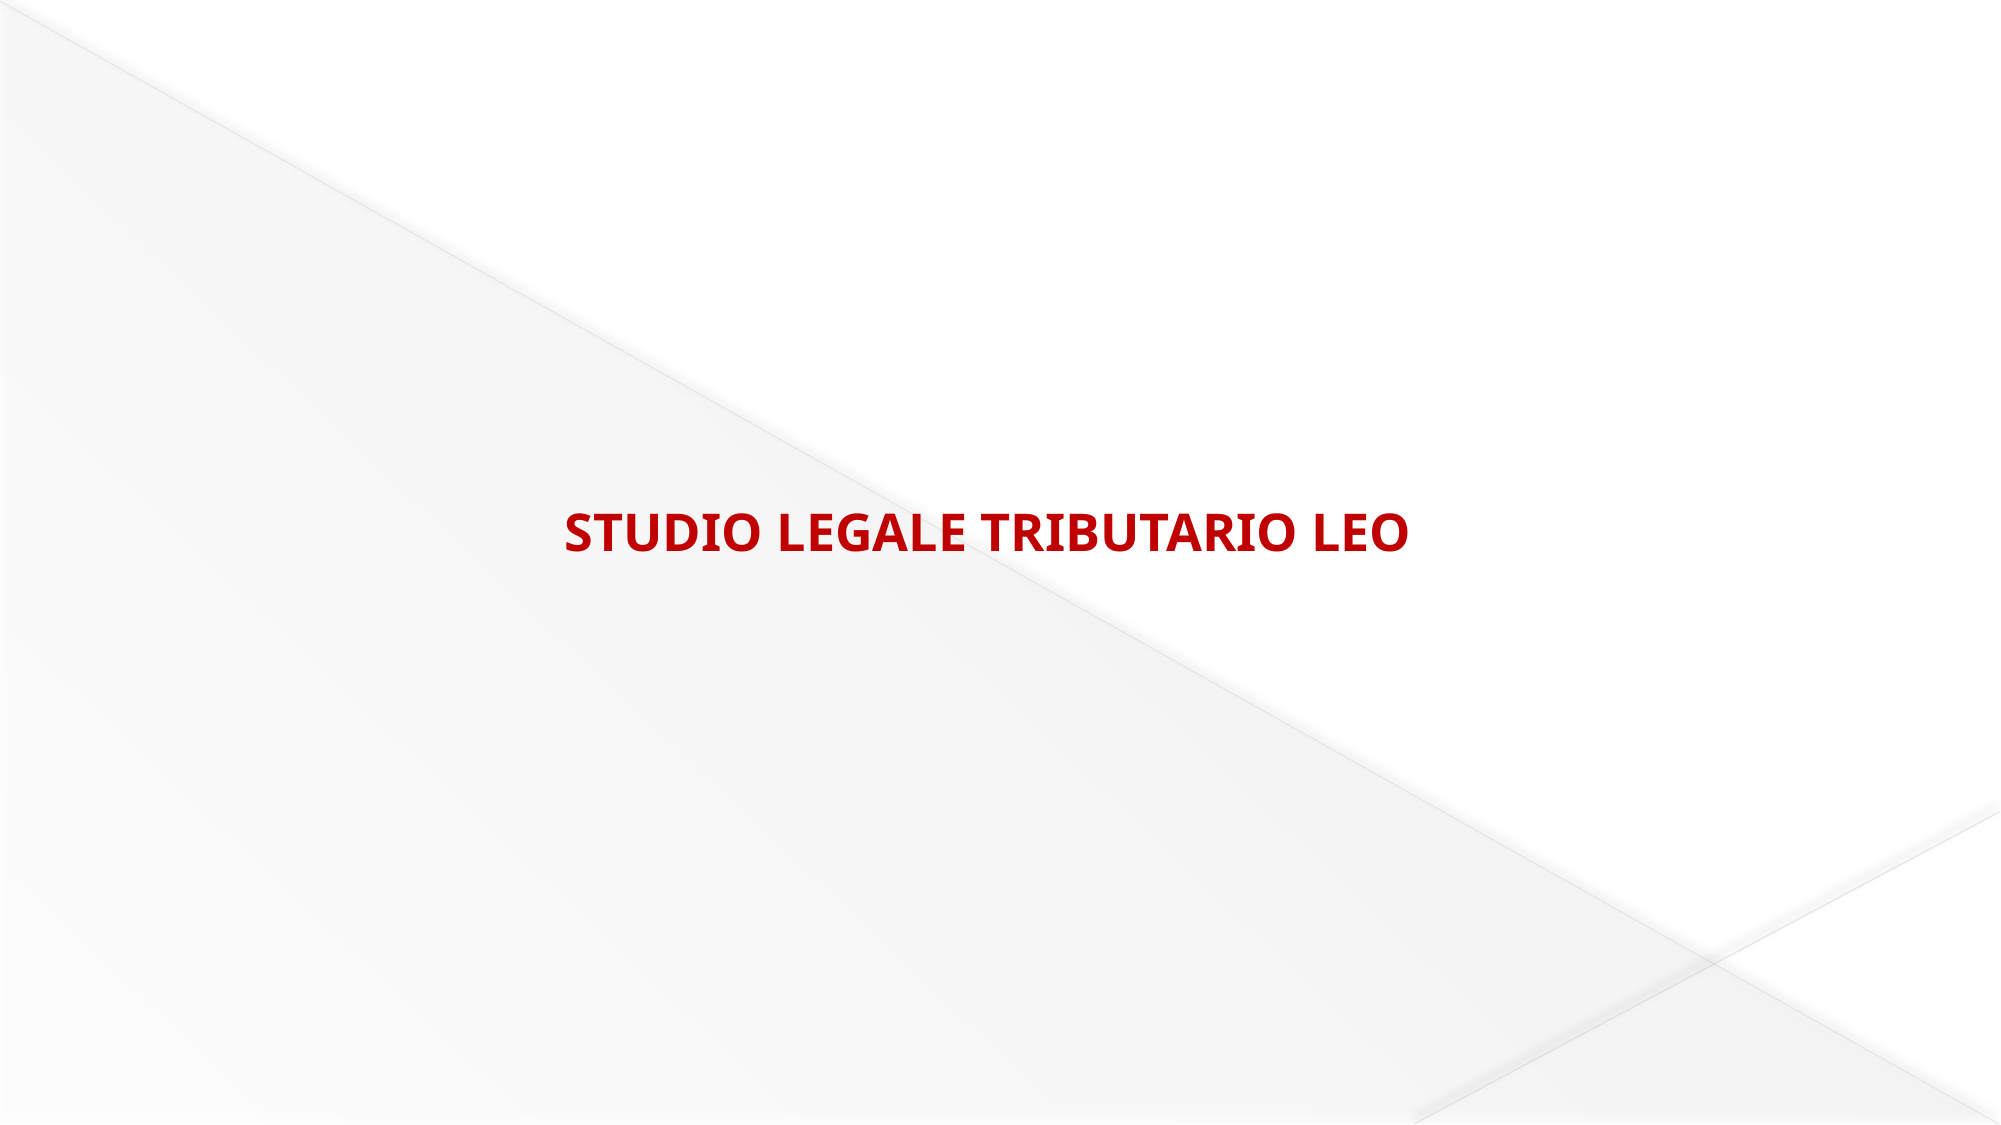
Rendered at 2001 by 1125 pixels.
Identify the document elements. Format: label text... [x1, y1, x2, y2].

text_box STUDIO LEGALE TRIBUTARIO LEO [315, 491, 1662, 569]
